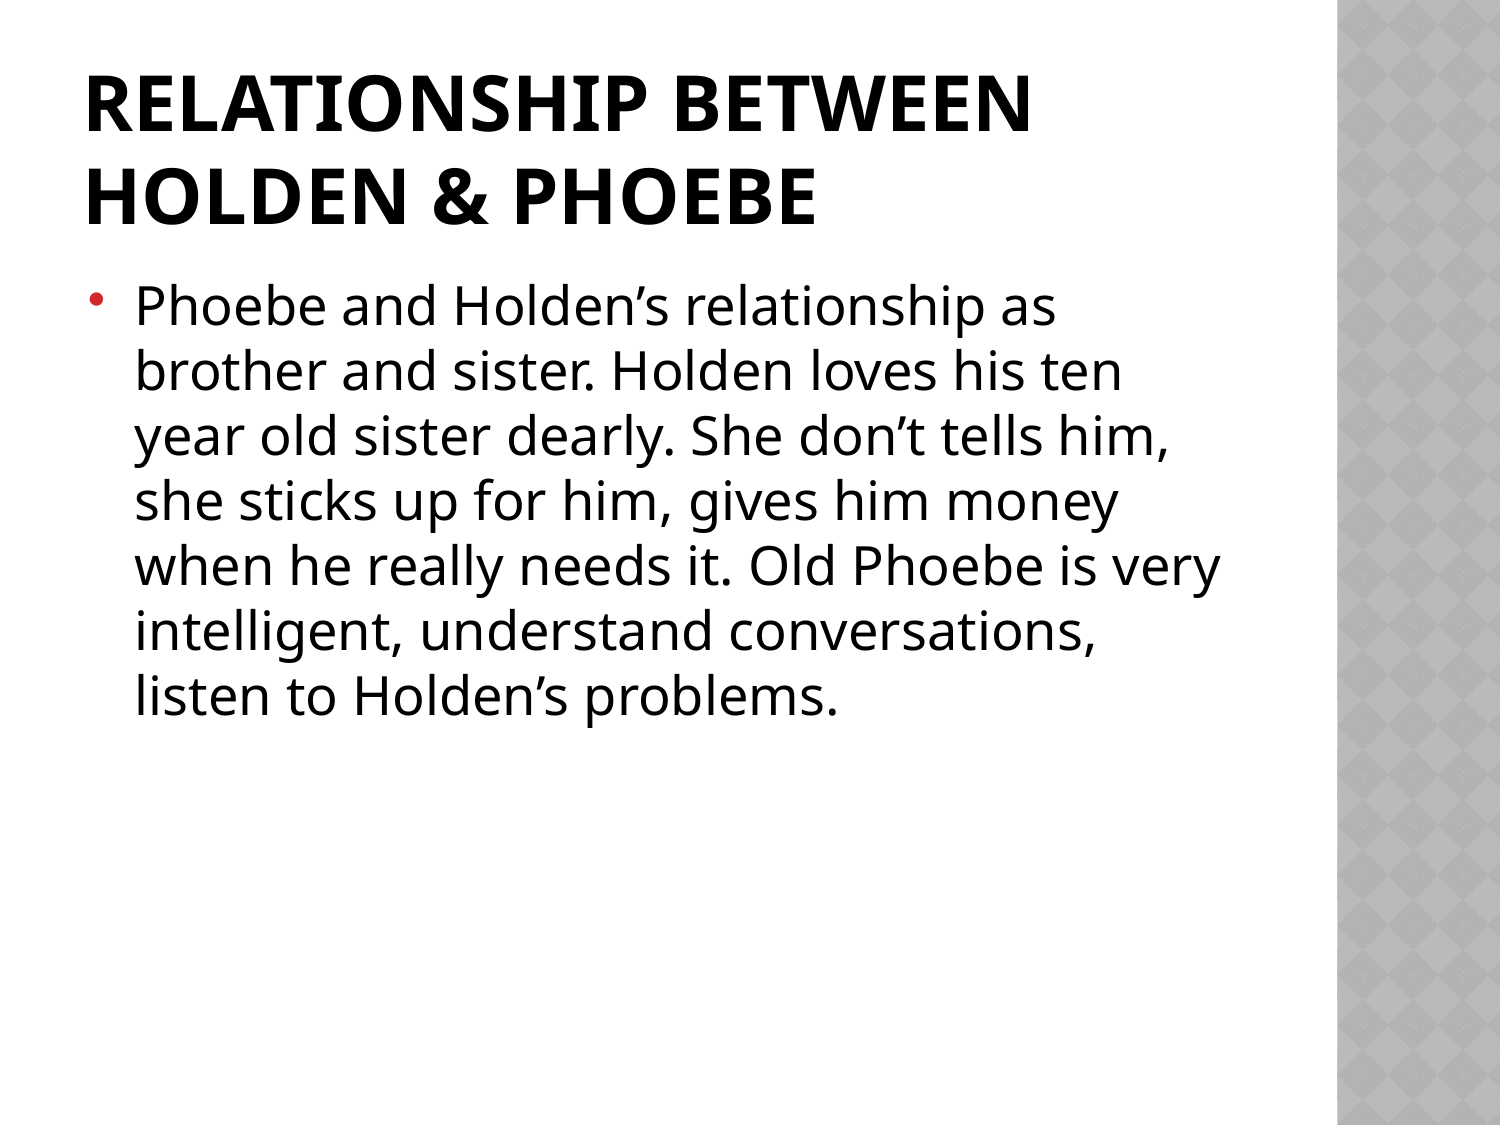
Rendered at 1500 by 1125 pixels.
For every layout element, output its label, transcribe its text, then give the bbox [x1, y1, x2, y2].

list Phoebe and Holden’s relationship as brother and sister. Holden loves his ten year old sister dearly. She don’t tells him, she sticks up for him, gives him money when he really needs it. Old Phoebe is very intelligent, understand conversations, listen to Holden’s problems. [75, 264, 1263, 1059]
title Relationship between Holden & Phoebe [75, 52, 1263, 240]
